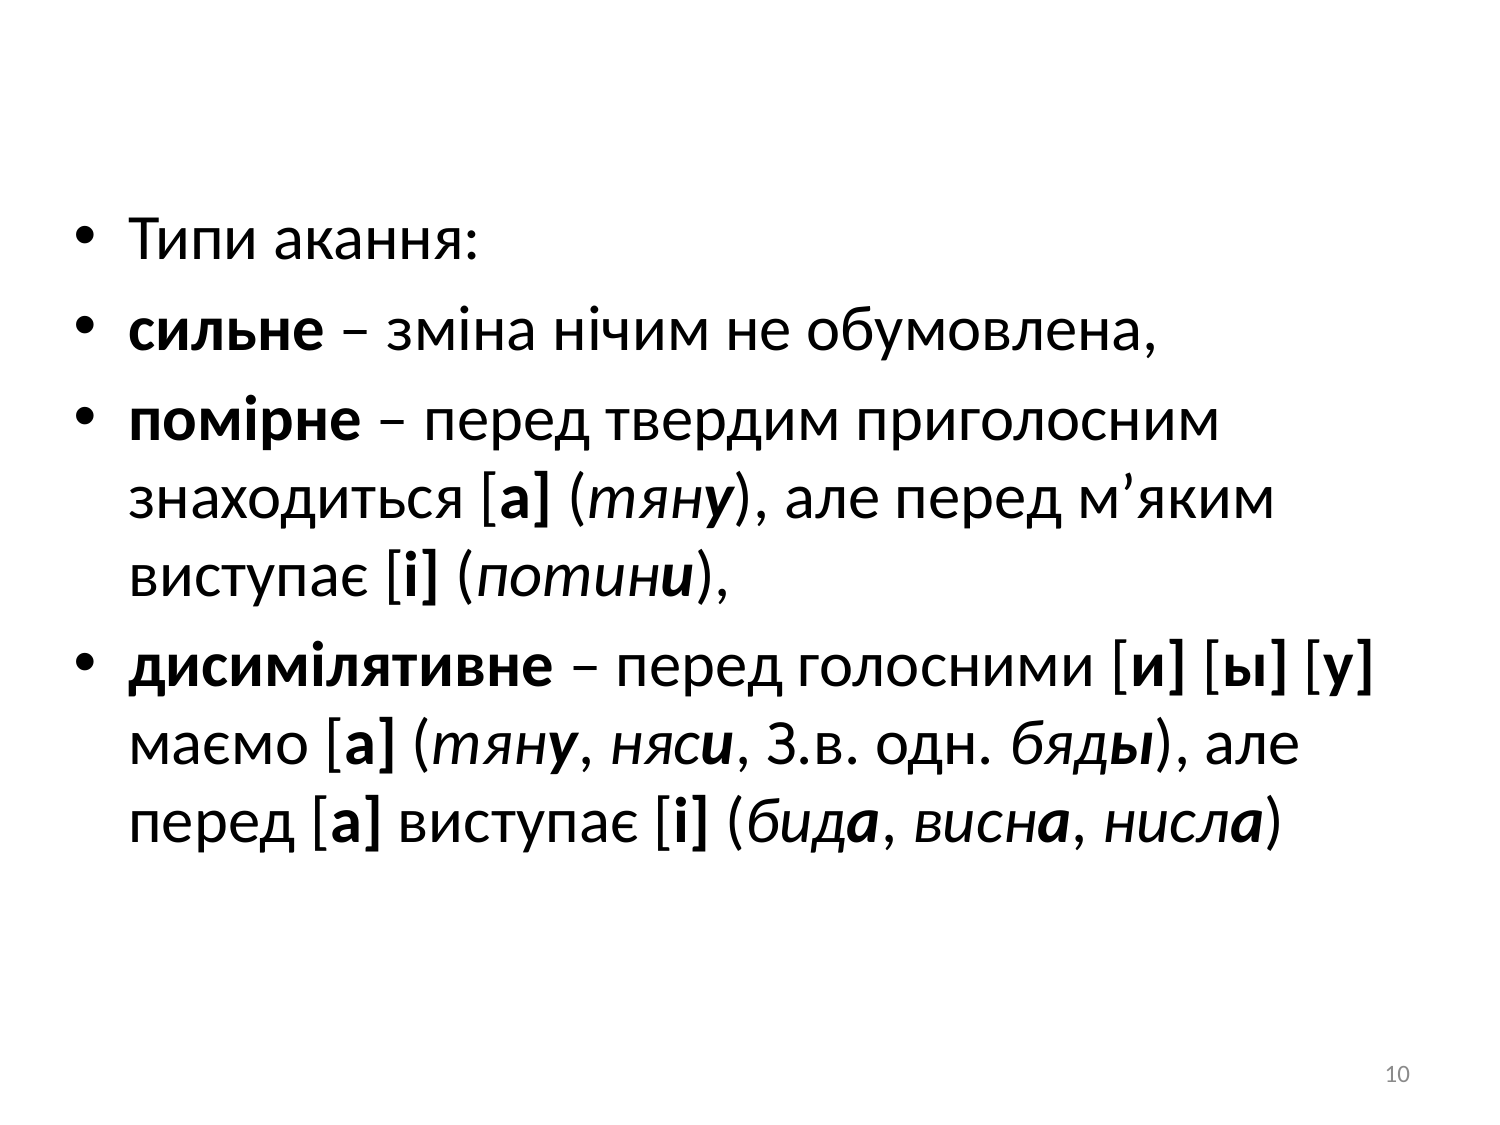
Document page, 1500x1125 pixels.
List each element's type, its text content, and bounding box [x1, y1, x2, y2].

list Типи акання: сильне – зміна нічим не обумовлена, помірне – перед твердим приголосним знаходиться [а] (тяну), але перед м’яким виступає [і] (потини), дисимілятивне – перед голосними [и] [ы] [у] маємо [а] (тяну, няси, З.в. одн. бяды), але перед [а] виступає [і] (бида, висна, нисла) [58, 187, 1409, 930]
slide_number 10 [1074, 1042, 1425, 1103]
